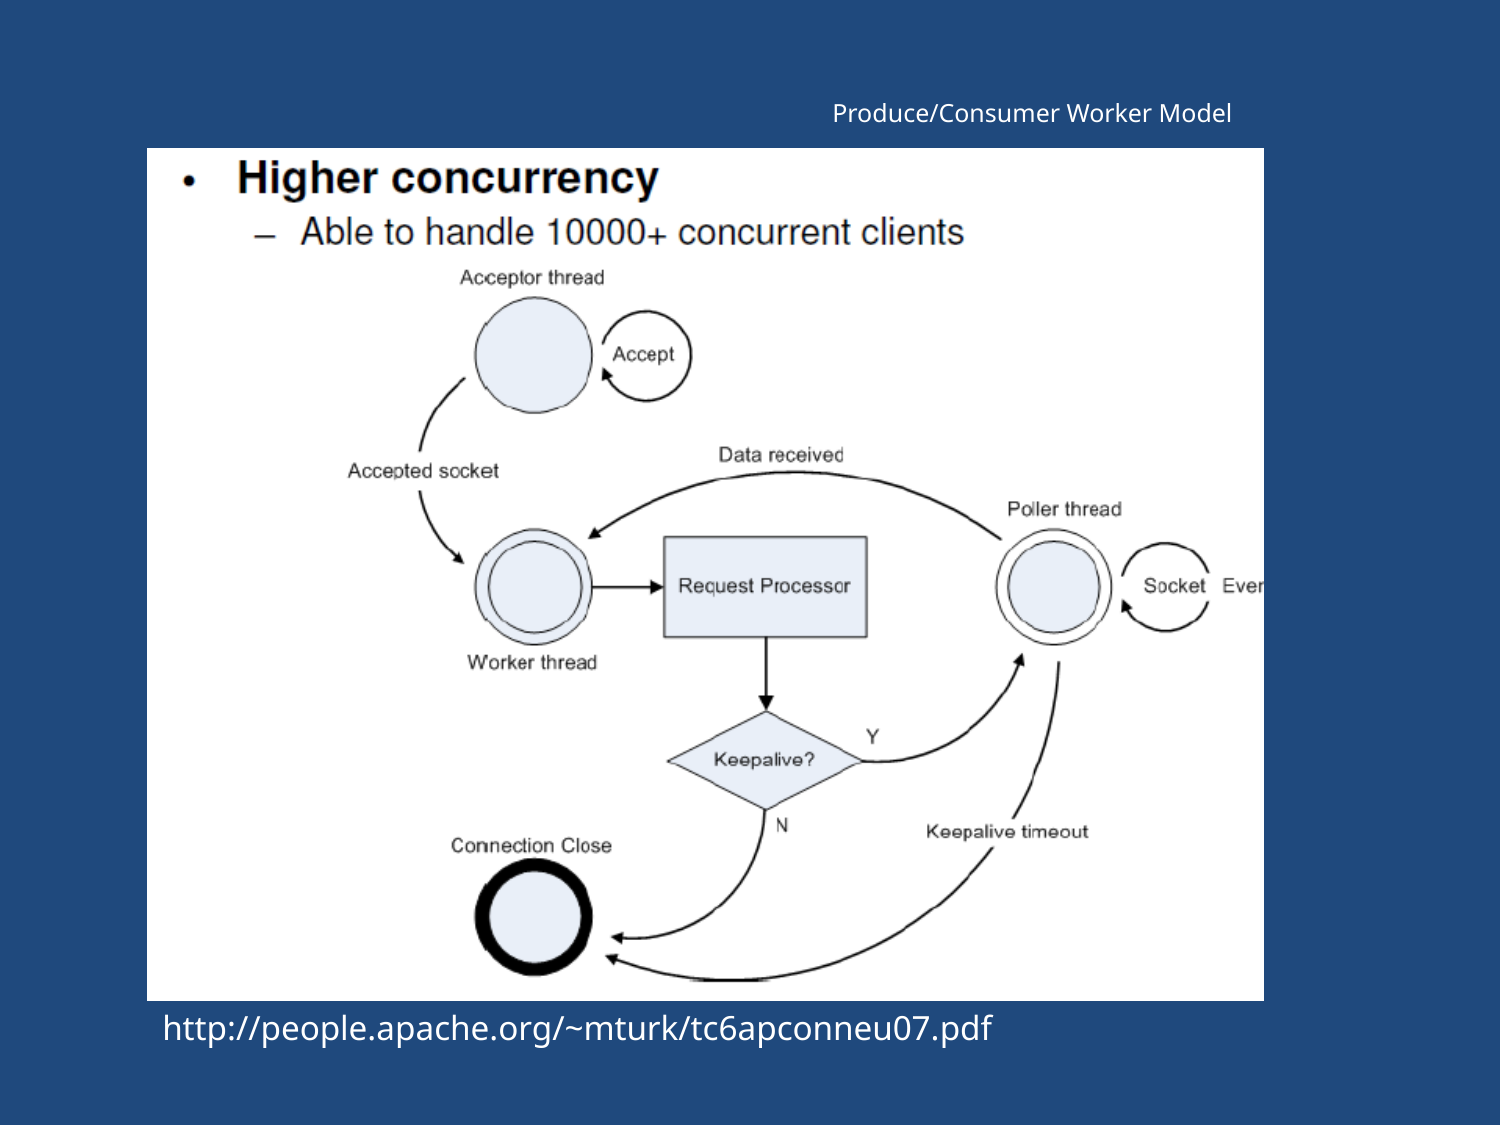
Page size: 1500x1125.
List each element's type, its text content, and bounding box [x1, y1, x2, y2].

text_box http://people.apache.org/~mturk/tc6apconneu07.pdf [147, 1009, 1258, 1055]
picture [147, 148, 1264, 1001]
text_box Produce/Consumer Worker Model [817, 90, 1248, 135]
